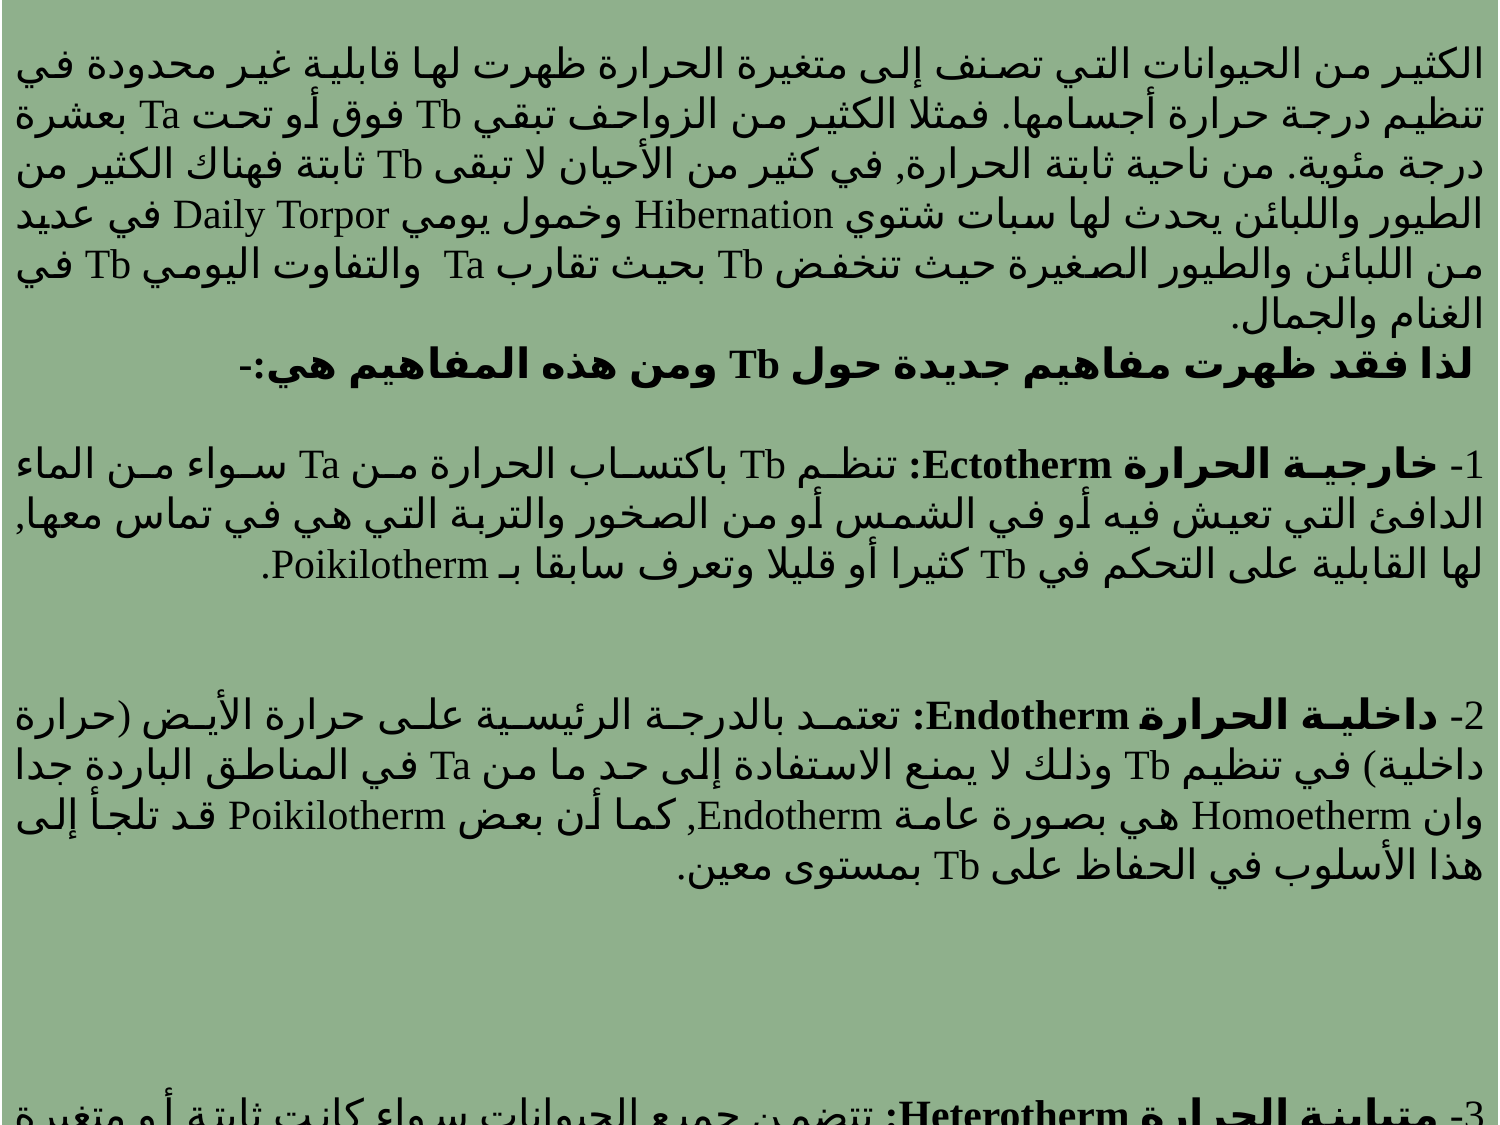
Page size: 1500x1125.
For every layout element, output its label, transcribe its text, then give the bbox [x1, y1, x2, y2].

text_box هنالك حالات تخرج عن هذا التقسيم المبسط:- الكثير من الحيوانات التي تصنف إلى متغيرة الحرارة ظهرت لها قابلية غير محدودة في تنظيم درجة حرارة أجسامها. فمثلا الكثير من الزواحف تبقي Tb فوق أو تحت Ta بعشرة درجة مئوية. من ناحية ثابتة الحرارة, في كثير من الأحيان لا تبقى Tb ثابتة فهناك الكثير من الطيور واللبائن يحدث لها سبات شتوي Hibernation وخمول يومي Daily Torpor في عديد من اللبائن والطيور الصغيرة حيث تنخفض Tb بحيث تقارب Ta والتفاوت اليومي Tb في الغنام والجمال. لذا فقد ظهرت مفاهيم جديدة حول Tb ومن هذه المفاهيم هي:- 1- خارجية الحرارة Ectotherm: تنظم Tb باكتساب الحرارة من Ta سواء من الماء الدافئ التي تعيش فيه أو في الشمس أو من الصخور والتربة التي هي في تماس معها, لها القابلية على التحكم في Tb كثيرا أو قليلا وتعرف سابقا بـ Poikilotherm. 2- داخلية الحرارة Endotherm: تعتمد بالدرجة الرئيسية على حرارة الأيض (حرارة داخلية) في تنظيم Tb وذلك لا يمنع الاستفادة إلى حد ما من Ta في المناطق الباردة جدا وان Homoetherm هي بصورة عامة Endotherm, كما أن بعض Poikilotherm قد تلجأ إلى هذا الأسلوب في الحفاظ على Tb بمستوى معين. 3- متباينة الحرارة Heterotherm: تتضمن جميع الحيوانات سواء كانت ثابتة أو متغيرة والتي تكون Tb بصورة عامة ثابتة ولكن قد تنخفض أو قد ترتفع كثيرا عن الحد الطبيعي تحت ظروف معينة وبوسائل فسيولوجية. [0, 0, 1500, 1125]
